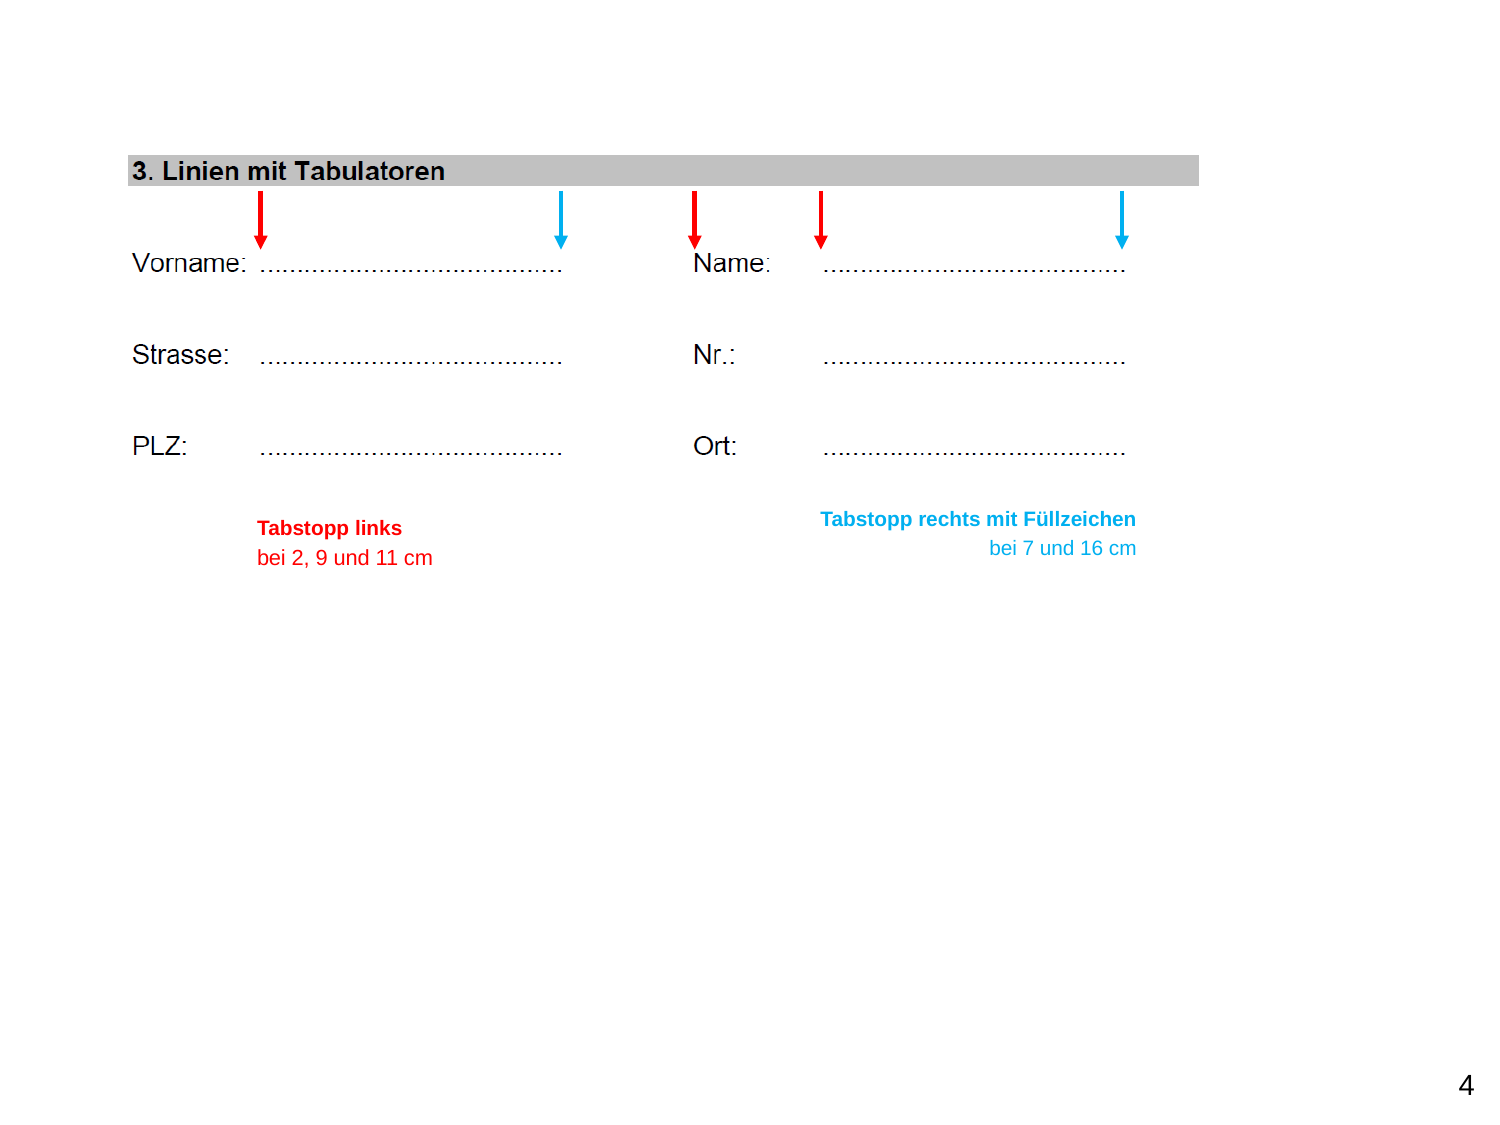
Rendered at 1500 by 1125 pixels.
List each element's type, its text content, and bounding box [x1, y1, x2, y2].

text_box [100, 125, 1229, 591]
slide_number 4 [1139, 1058, 1490, 1125]
